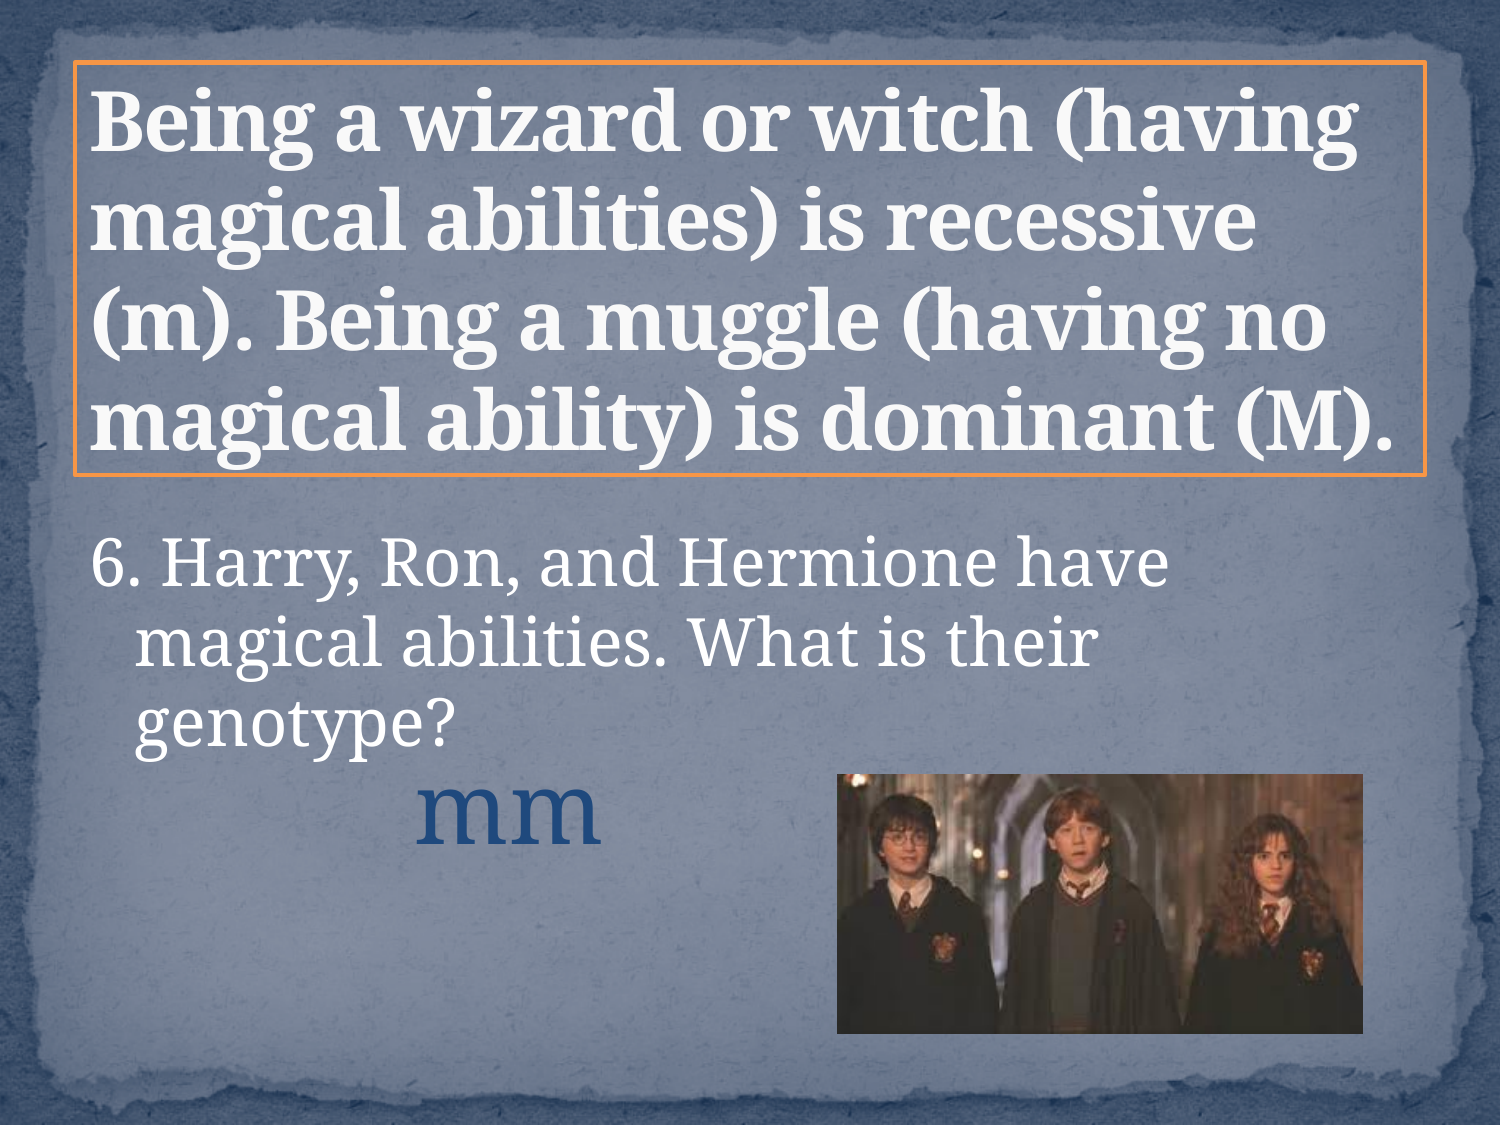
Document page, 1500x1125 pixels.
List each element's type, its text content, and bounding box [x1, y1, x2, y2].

picture [837, 774, 1363, 1034]
title Being a wizard or witch (having magical abilities) is recessive (m). Being a muggle (having no magical ability) is dominant (M). [74, 62, 1425, 475]
text_box mm [399, 737, 650, 873]
list 6. Harry, Ron, and Hermione have magical abilities. What is their genotype? [75, 512, 1425, 650]
